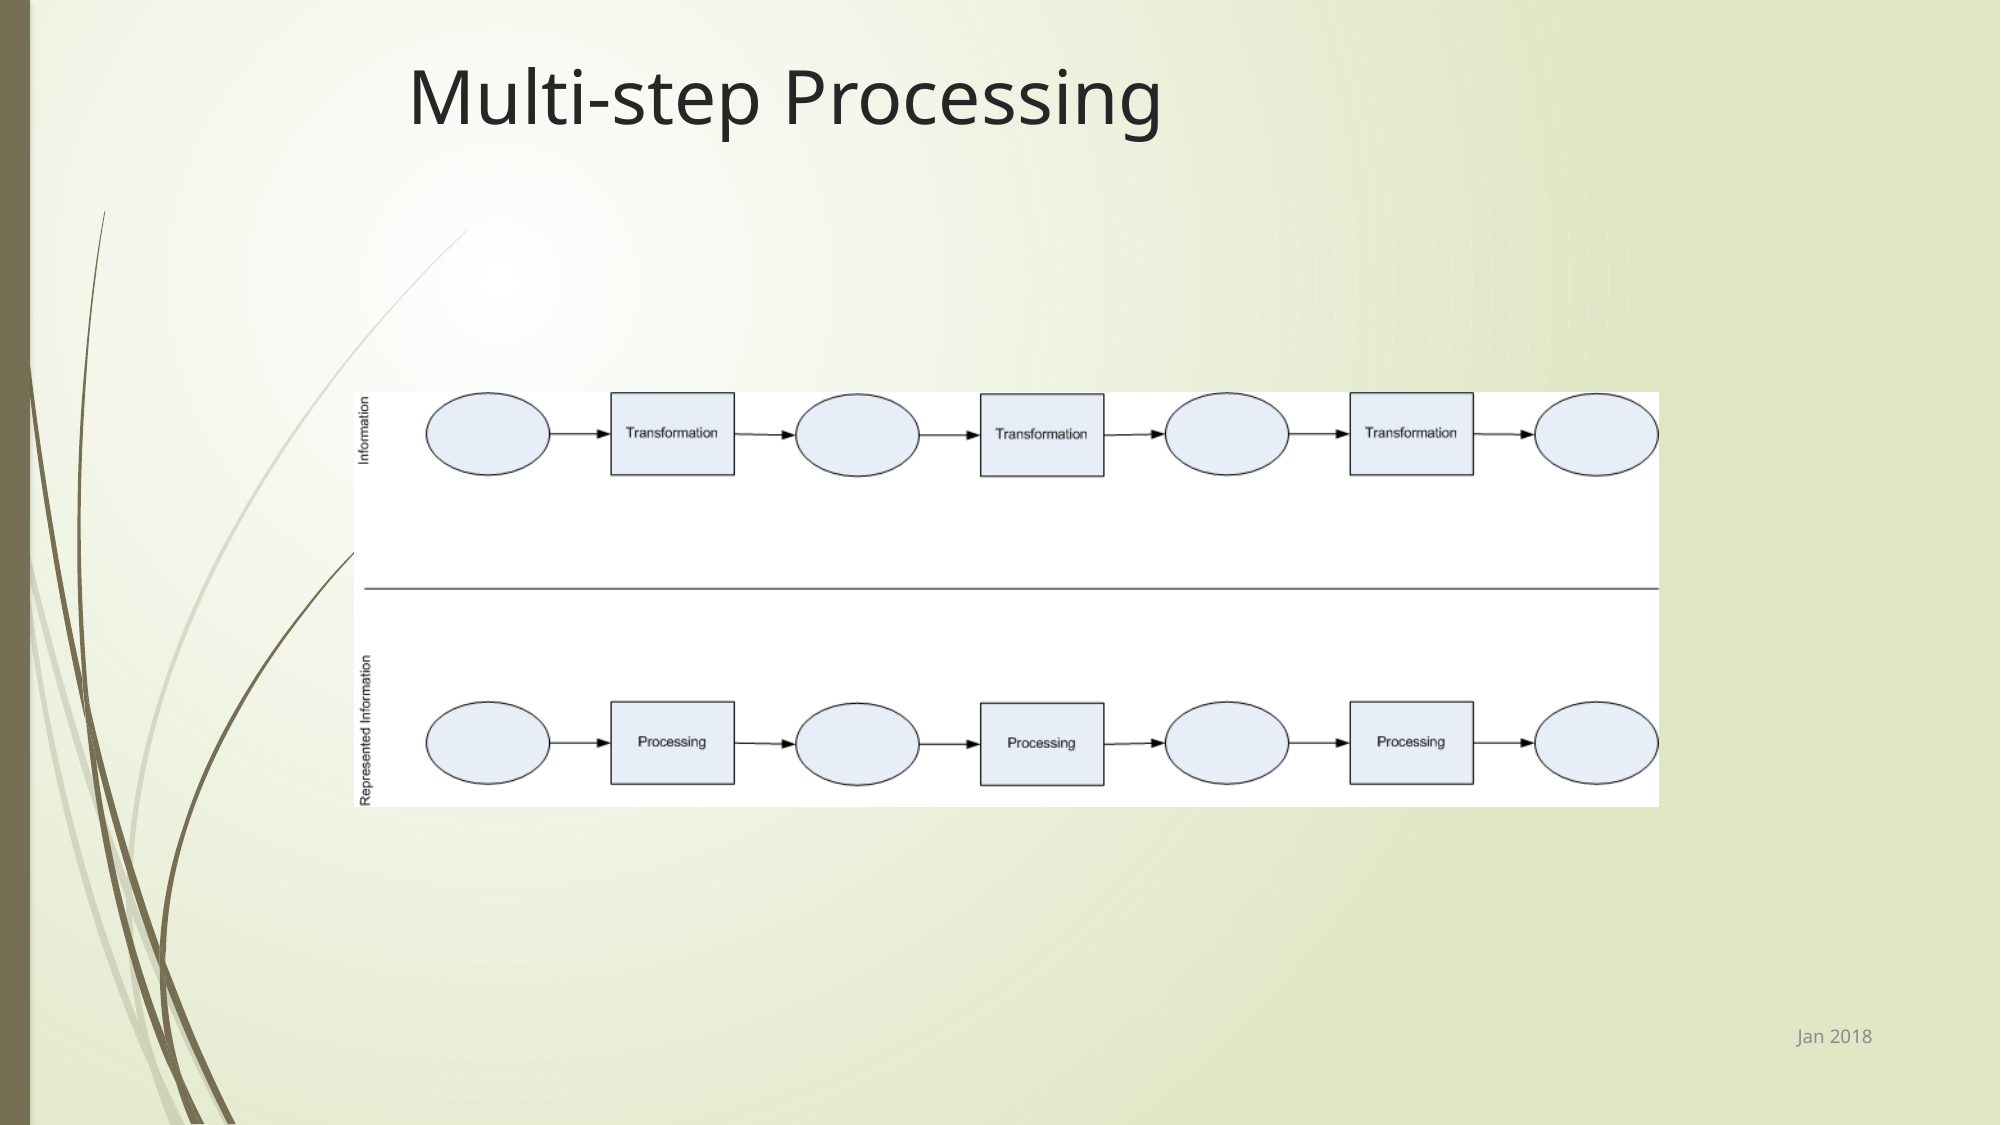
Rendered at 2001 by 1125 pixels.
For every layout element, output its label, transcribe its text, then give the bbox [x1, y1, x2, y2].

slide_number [1699, 1005, 1888, 1067]
picture [354, 392, 1659, 807]
title Multi-step Processing [392, 31, 1732, 158]
